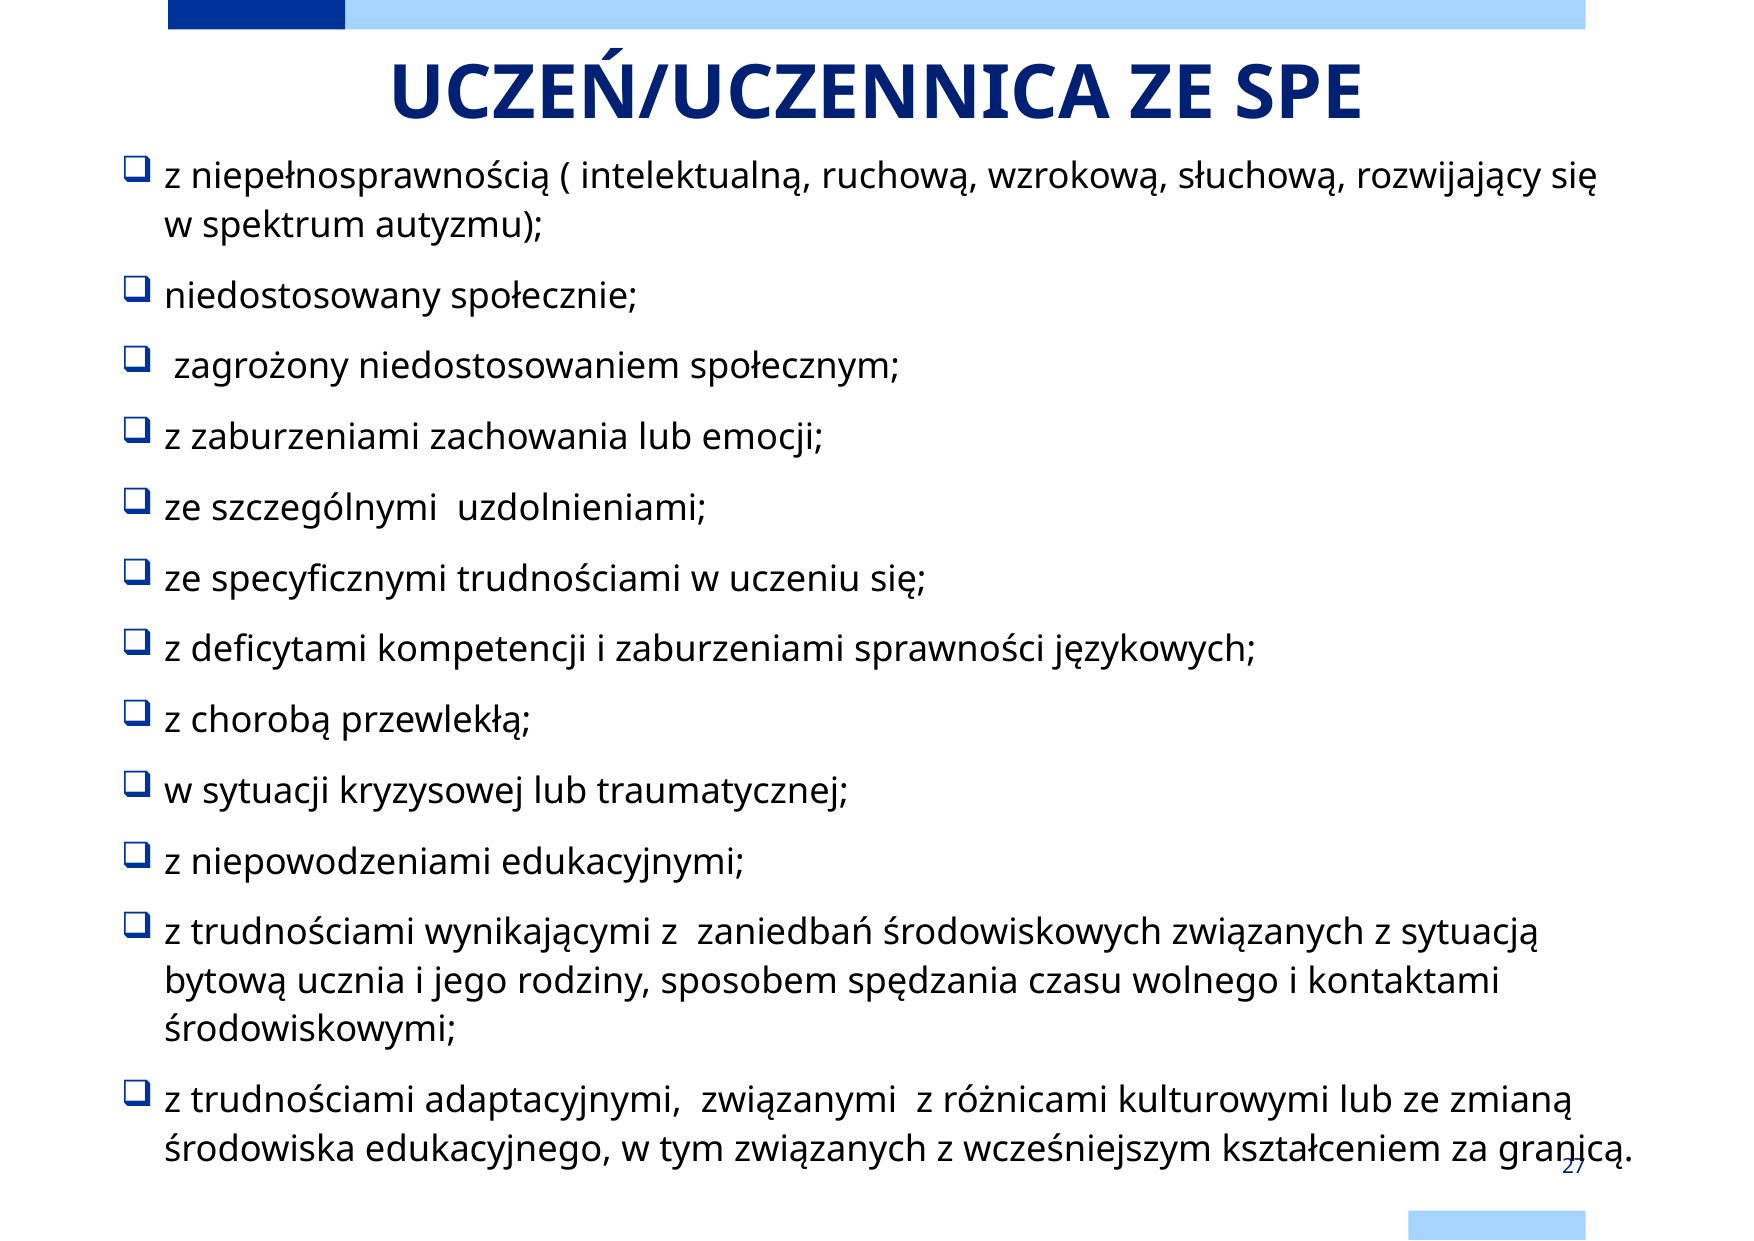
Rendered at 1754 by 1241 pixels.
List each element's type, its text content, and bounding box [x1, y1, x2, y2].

title UCZEŃ/UCZENNICA ZE SPE [168, 59, 1586, 147]
slide_number 27 [1408, 1151, 1586, 1182]
list z niepełnosprawnością ( intelektualną, ruchową, wzrokową, słuchową, rozwijający się w spektrum autyzmu); niedostosowany społecznie; zagrożony niedostosowaniem społecznym; z zaburzeniami zachowania lub emocji; ze szczególnymi uzdolnieniami; ze specyficznymi trudnościami w uczeniu się; z deficytami kompetencji i zaburzeniami sprawności językowych; z chorobą przewlekłą; w sytuacji kryzysowej lub traumatycznej; z niepowodzeniami edukacyjnymi; z trudnościami wynikającymi z zaniedbań środowiskowych związanych z sytuacją bytową ucznia i jego rodziny, sposobem spędzania czasu wolnego i kontaktami środowiskowymi; z trudnościami adaptacyjnymi, związanymi z różnicami kulturowymi lub ze zmianą środowiska edukacyjnego, w tym związanych z wcześniejszym kształceniem za granicą. [120, 147, 1645, 1211]
